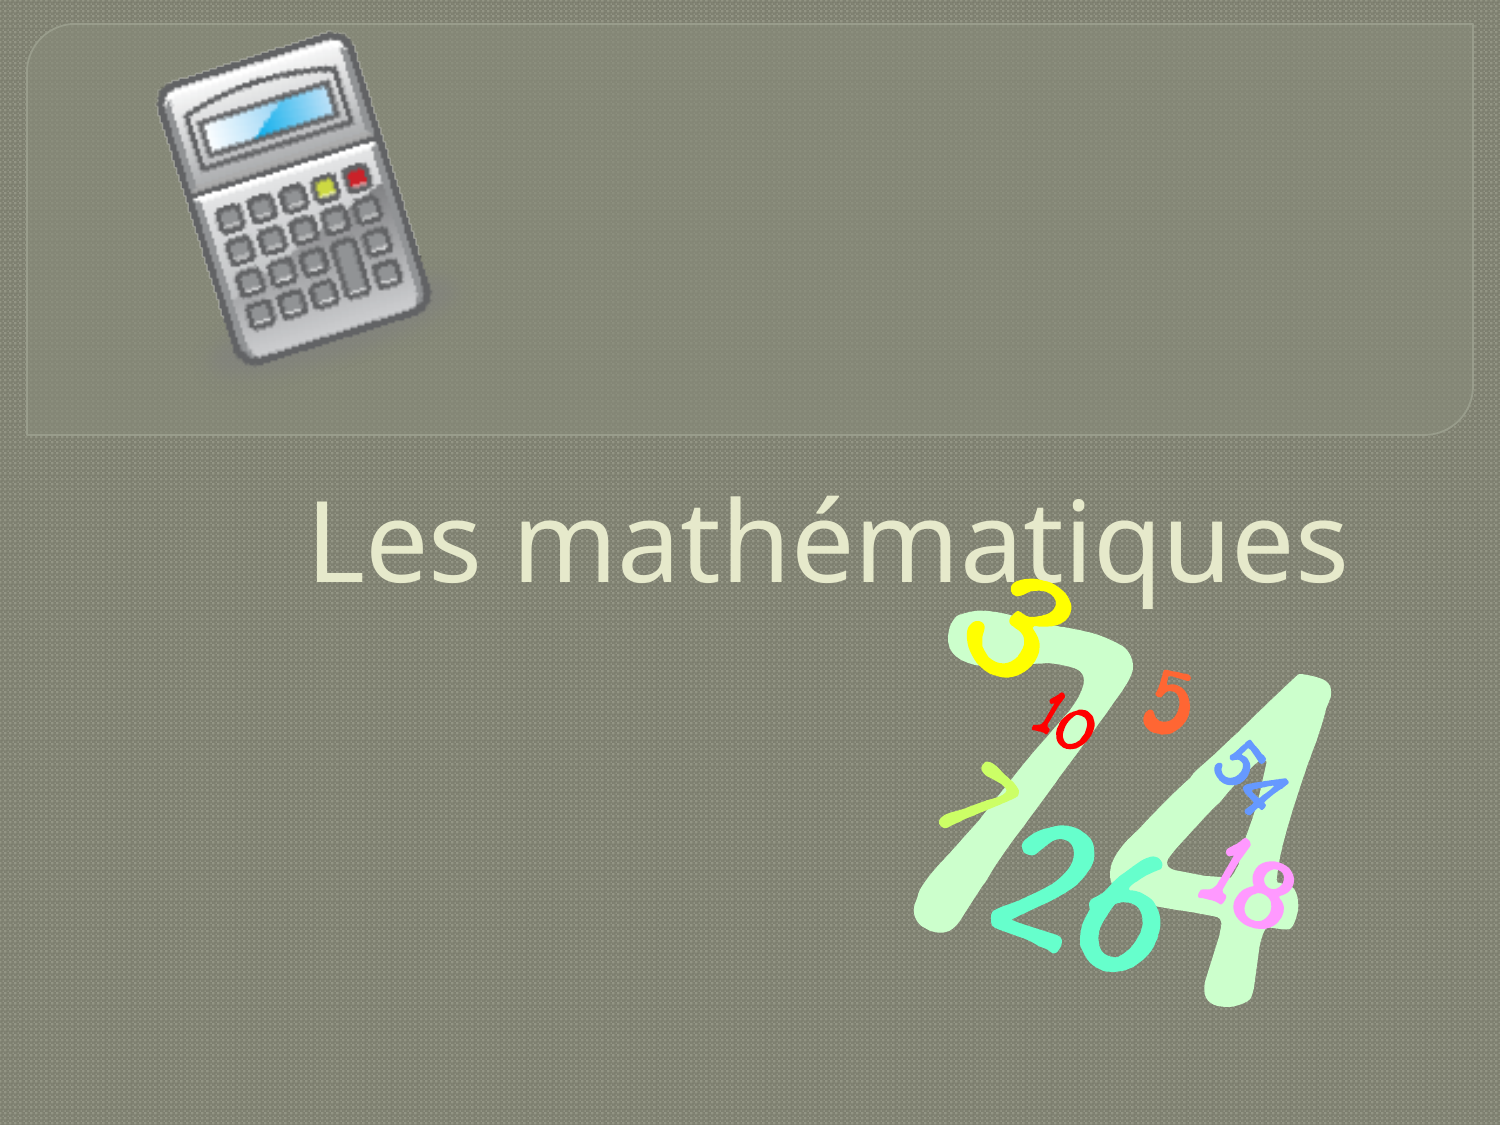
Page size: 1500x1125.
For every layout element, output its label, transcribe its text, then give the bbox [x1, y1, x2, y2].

title Les mathématiques [112, 375, 1388, 613]
picture [81, 0, 506, 418]
picture [887, 587, 1338, 1003]
